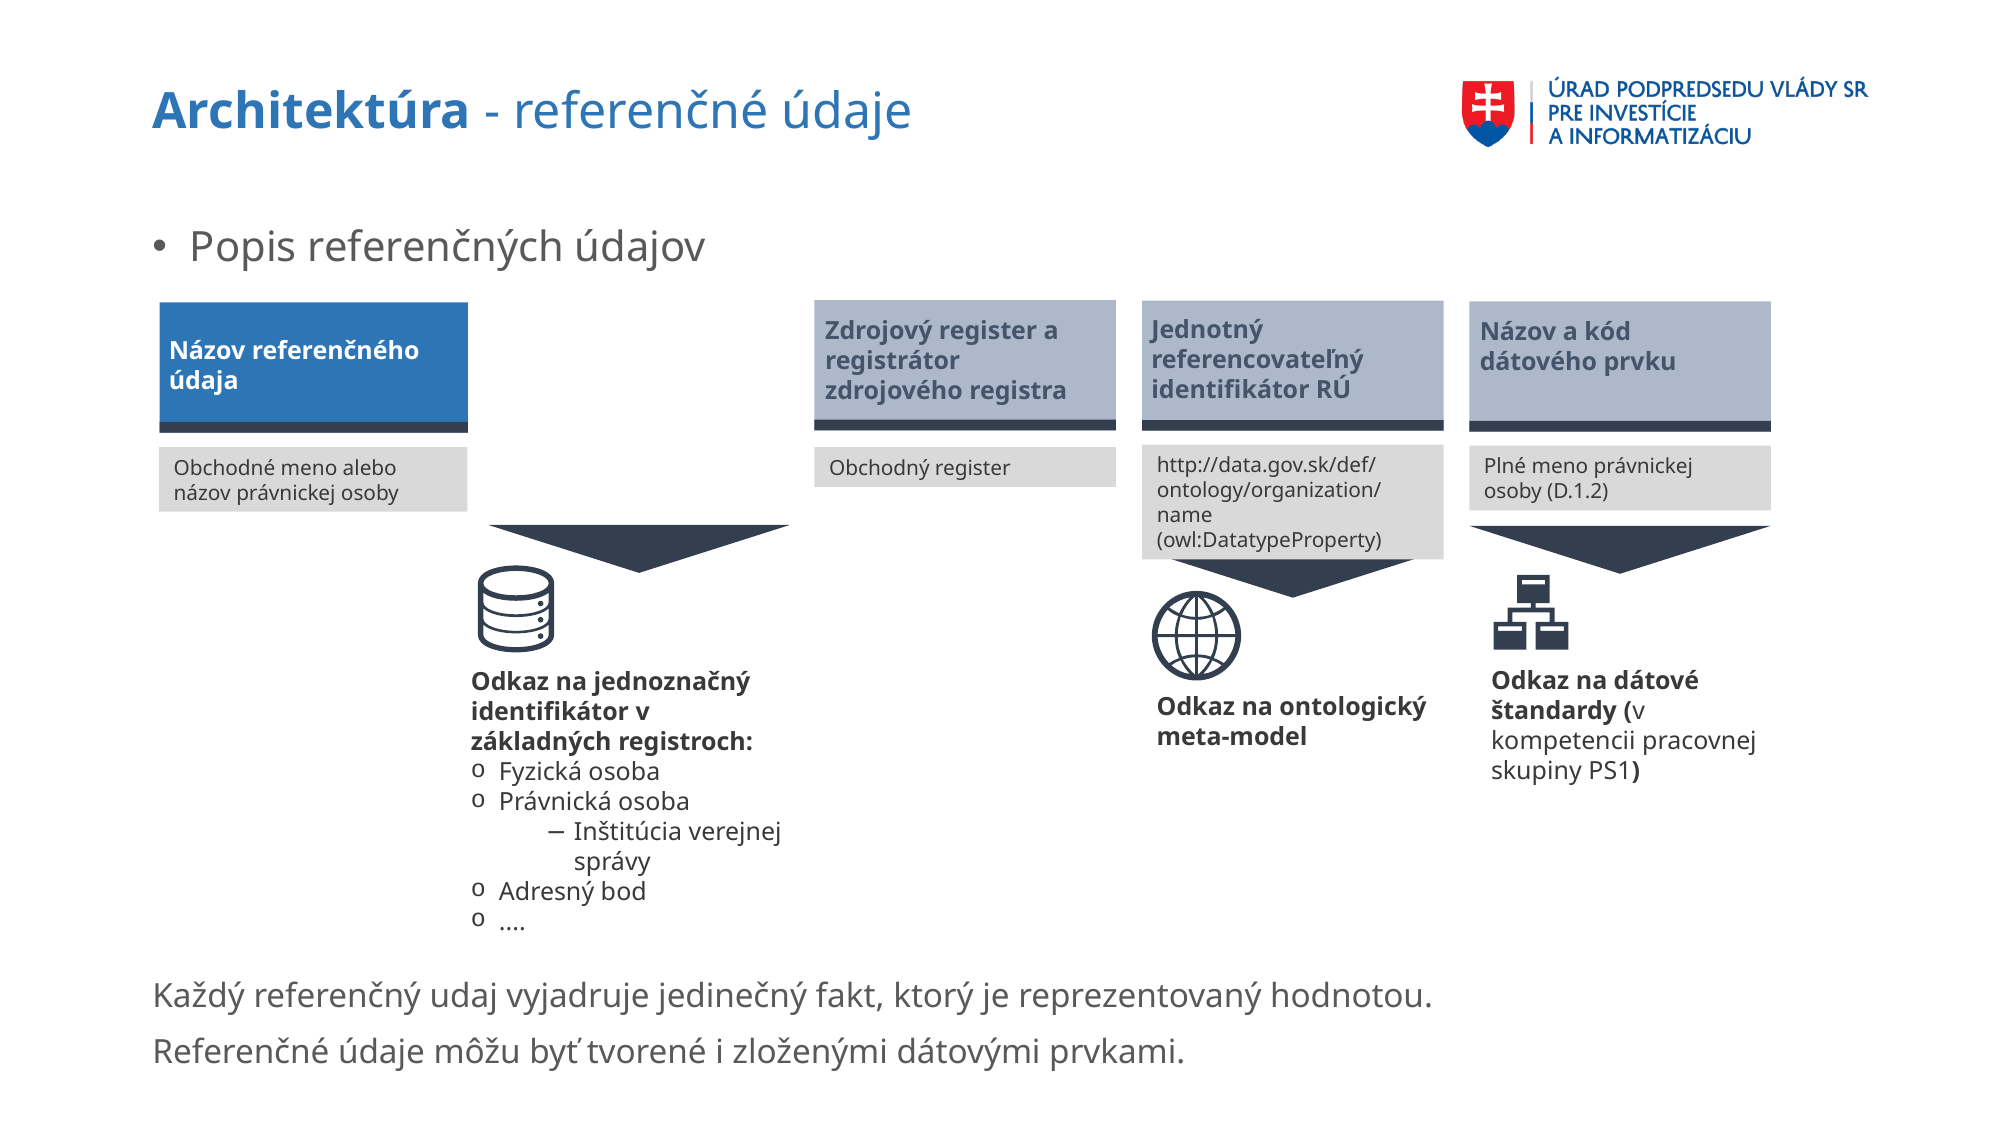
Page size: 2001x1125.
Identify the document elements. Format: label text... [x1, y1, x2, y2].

picture [1412, 30, 1918, 194]
text_box Obchodné meno alebo názov právnickej osoby [158, 447, 468, 512]
text_box [1468, 524, 1772, 575]
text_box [477, 565, 555, 653]
text_box http://data.gov.sk/def/ontology/organization/name (owl:DatatypeProperty) [1142, 444, 1444, 560]
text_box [810, 300, 1116, 431]
text_box Obchodný register [814, 447, 1116, 487]
text_box [1151, 590, 1242, 681]
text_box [154, 302, 473, 433]
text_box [1464, 301, 1771, 432]
text_box Odkaz na jednoznačný identifikátor v základných registroch: Fyzická osoba Právnická osoba Inštitúcia verejnej správy Adresný bod .... [456, 658, 801, 943]
text_box [1170, 560, 1415, 599]
title Architektúra - referenčné údaje [137, 70, 1323, 154]
text_box Odkaz na ontologický meta-model [1142, 683, 1444, 758]
text_box [488, 523, 791, 574]
text_box Odkaz na dátové štandardy (v kompetencii pracovnej skupiny PS1) [1476, 657, 1778, 792]
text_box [1136, 300, 1444, 431]
text_box [1493, 574, 1569, 650]
text_box Popis referenčných údajov [137, 217, 1863, 353]
list Každý referenčný udaj vyjadruje jedinečný fakt, ktorý je reprezentovaný hodnotou. Referenčné údaje môžu byť tvorené i zloženými dátovými prvkami. [137, 970, 1863, 1105]
text_box Plné meno právnickej osoby (D.1.2) [1469, 445, 1771, 511]
